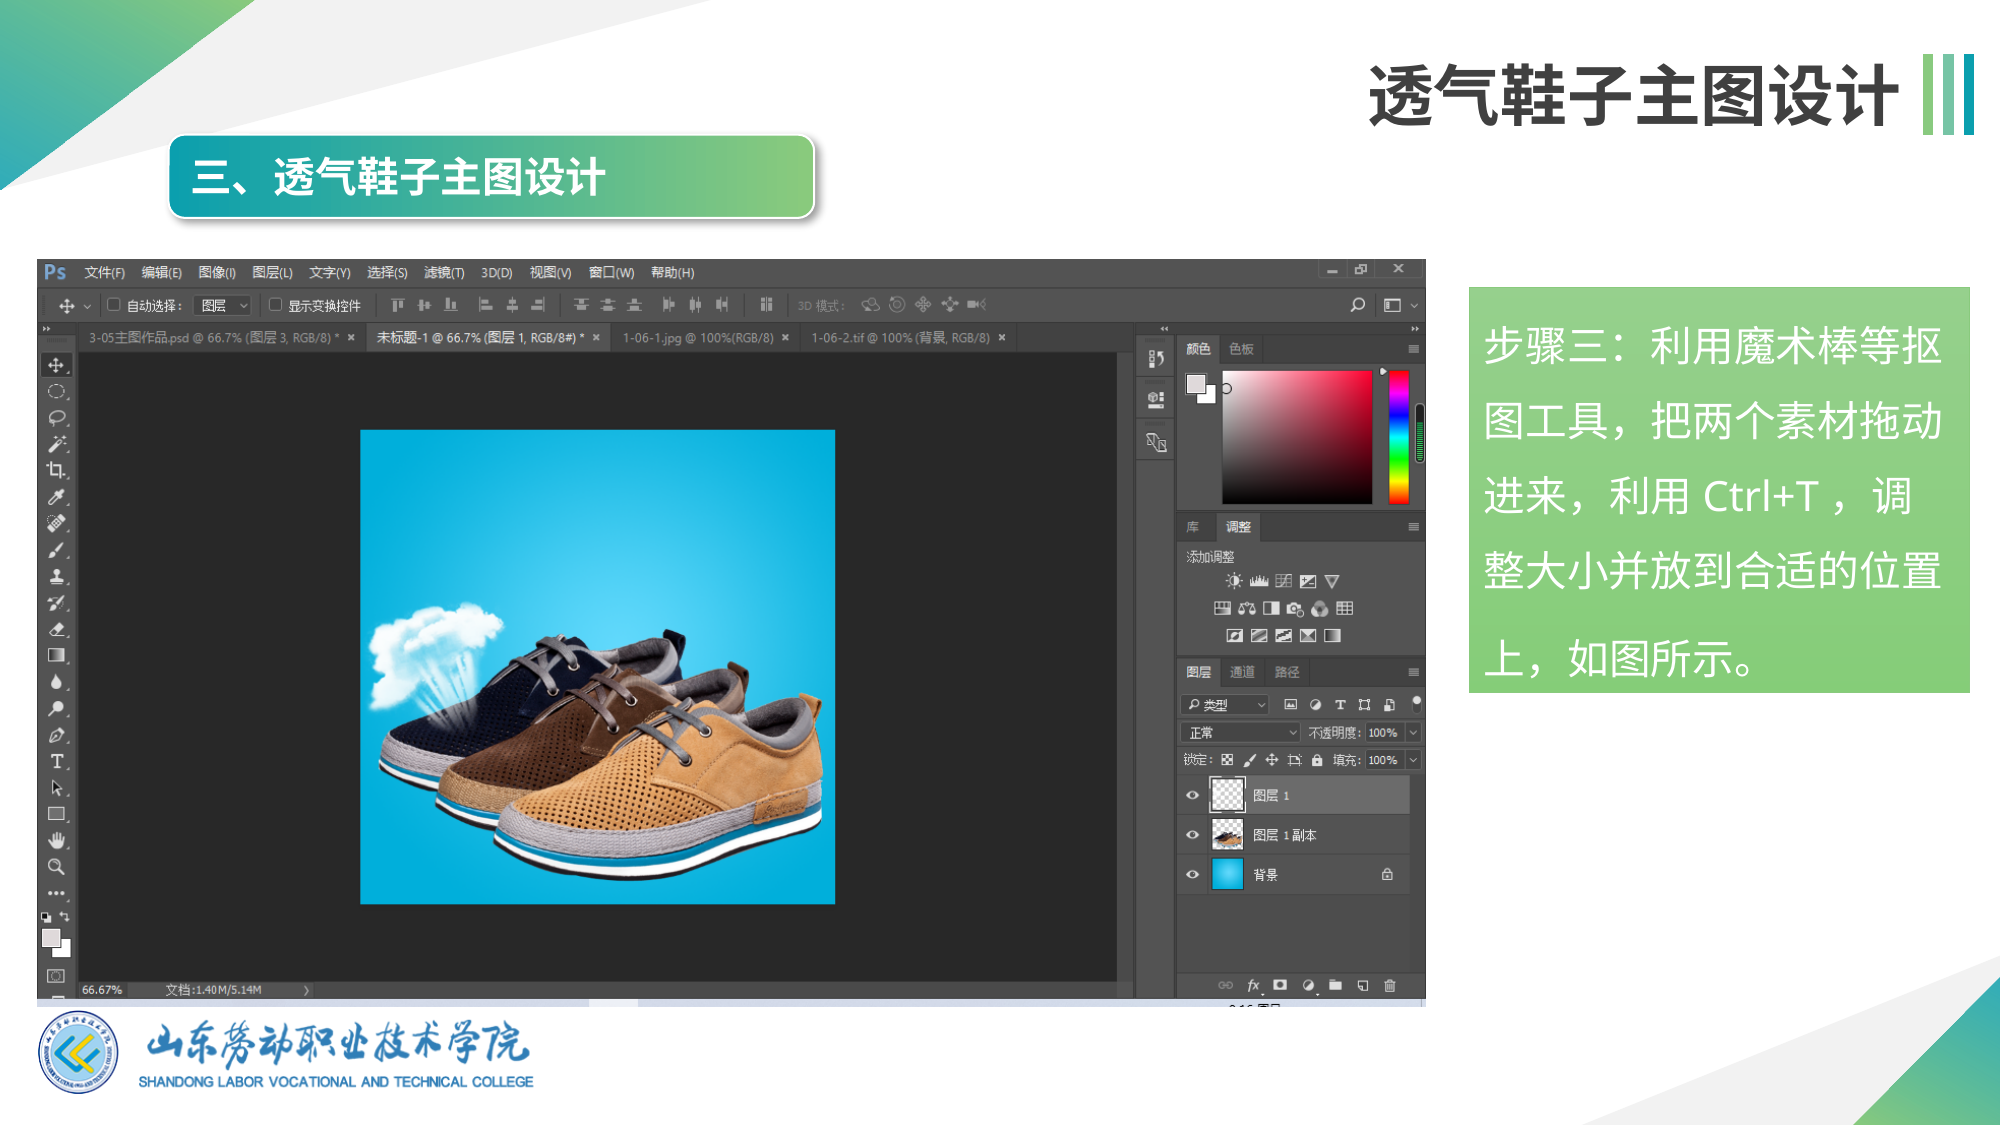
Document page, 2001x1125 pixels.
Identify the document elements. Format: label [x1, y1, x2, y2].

text_box [1928, 54, 1969, 136]
text_box [0, 0, 2000, 1125]
picture [38, 1010, 550, 1094]
picture [37, 259, 1426, 1007]
text_box [91, 134, 1352, 218]
